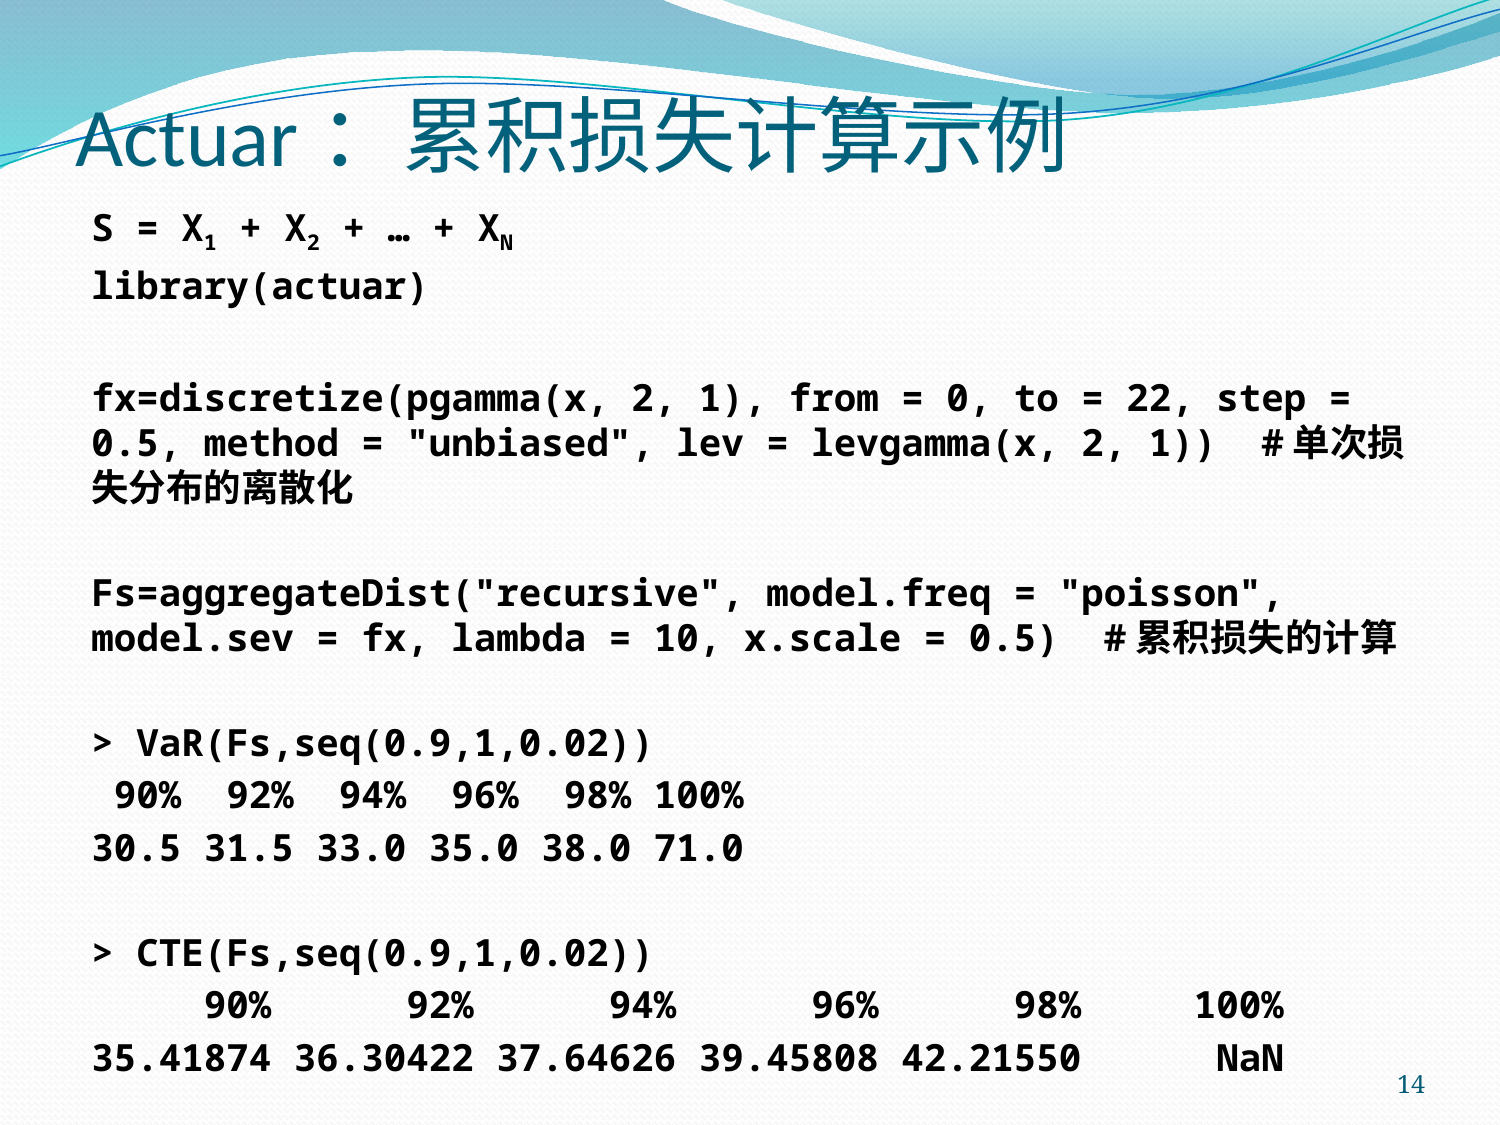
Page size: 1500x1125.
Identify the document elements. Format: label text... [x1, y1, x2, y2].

title Actuar：累积损失计算示例 [75, 66, 1425, 183]
list S = X1 + X2 + … + XN library(actuar) fx=discretize(pgamma(x, 2, 1), from = 0, to = 22, step = 0.5, method = "unbiased", lev = levgamma(x, 2, 1)) #单次损失分布的离散化 Fs=aggregateDist("recursive", model.freq = "poisson", model.sev = fx, lambda = 10, x.scale = 0.5) #累积损失的计算 > VaR(Fs,seq(0.9,1,0.02)) 90% 92% 94% 96% 98% 100% 30.5 31.5 33.0 35.0 38.0 71.0 > CTE(Fs,seq(0.9,1,0.02)) 90% 92% 94% 96% 98% 100% 35.41874 36.30422 37.64626 39.45808 42.21550 NaN [76, 196, 1427, 1071]
slide_number 14 [1299, 1042, 1425, 1103]
